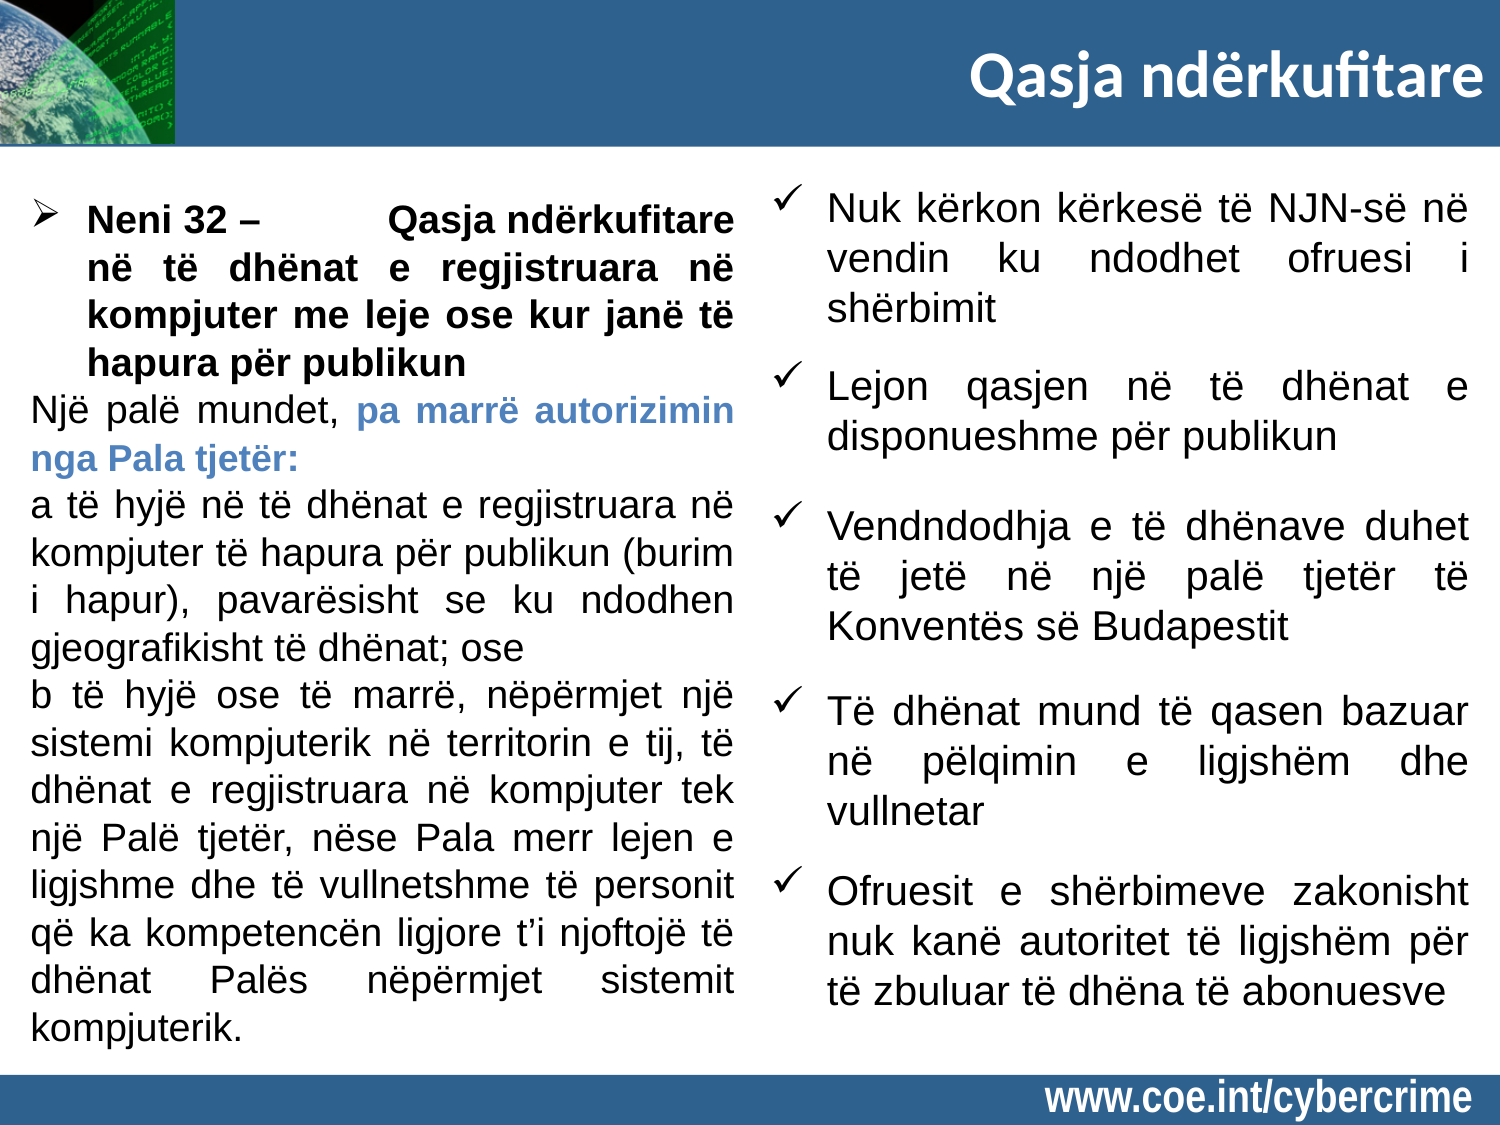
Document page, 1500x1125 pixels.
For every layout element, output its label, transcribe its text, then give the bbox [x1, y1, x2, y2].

text_box [0, 1073, 1030, 1125]
text_box Nuk kërkon kërkesë të NJN-së në vendin ku ndodhet ofruesi i shërbimit Lejon qasjen në të dhënat e disponueshme për publikun Vendndodhja e të dhënave duhet të jetë në një palë tjetër të Konventës së Budapestit Të dhënat mund të qasen bazuar në pëlqimin e ligjshëm dhe vullnetar Ofruesit e shërbimeve zakonisht nuk kanë autoritet të ligjshëm për të zbuluar të dhëna të abonuesve [755, 173, 1485, 1071]
text_box Neni 32 – Qasja ndërkufitare në të dhënat e regjistruara në kompjuter me leje ose kur janë të hapura për publikun Një palë mundet, pa marrë autorizimin nga Pala tjetër: a të hyjë në të dhënat e regjistruara në kompjuter të hapura për publikun (burim i hapur), pavarësisht se ku ndodhen gjeografikisht të dhënat; ose b të hyjë ose të marrë, nëpërmjet një sistemi kompjuterik në territorin e tij, të dhënat e regjistruara në kompjuter tek një Palë tjetër, nëse Pala merr lejen e ligjshme dhe të vullnetshme të personit që ka kompetencën ligjore t’i njoftojë të dhënat Palës nëpërmjet sistemit kompjuterik. [15, 186, 750, 1057]
text_box Qasja ndërkufitare [177, 0, 1500, 149]
picture [0, 0, 175, 144]
text_box www.coe.int/cybercrime [1030, 1059, 1500, 1125]
